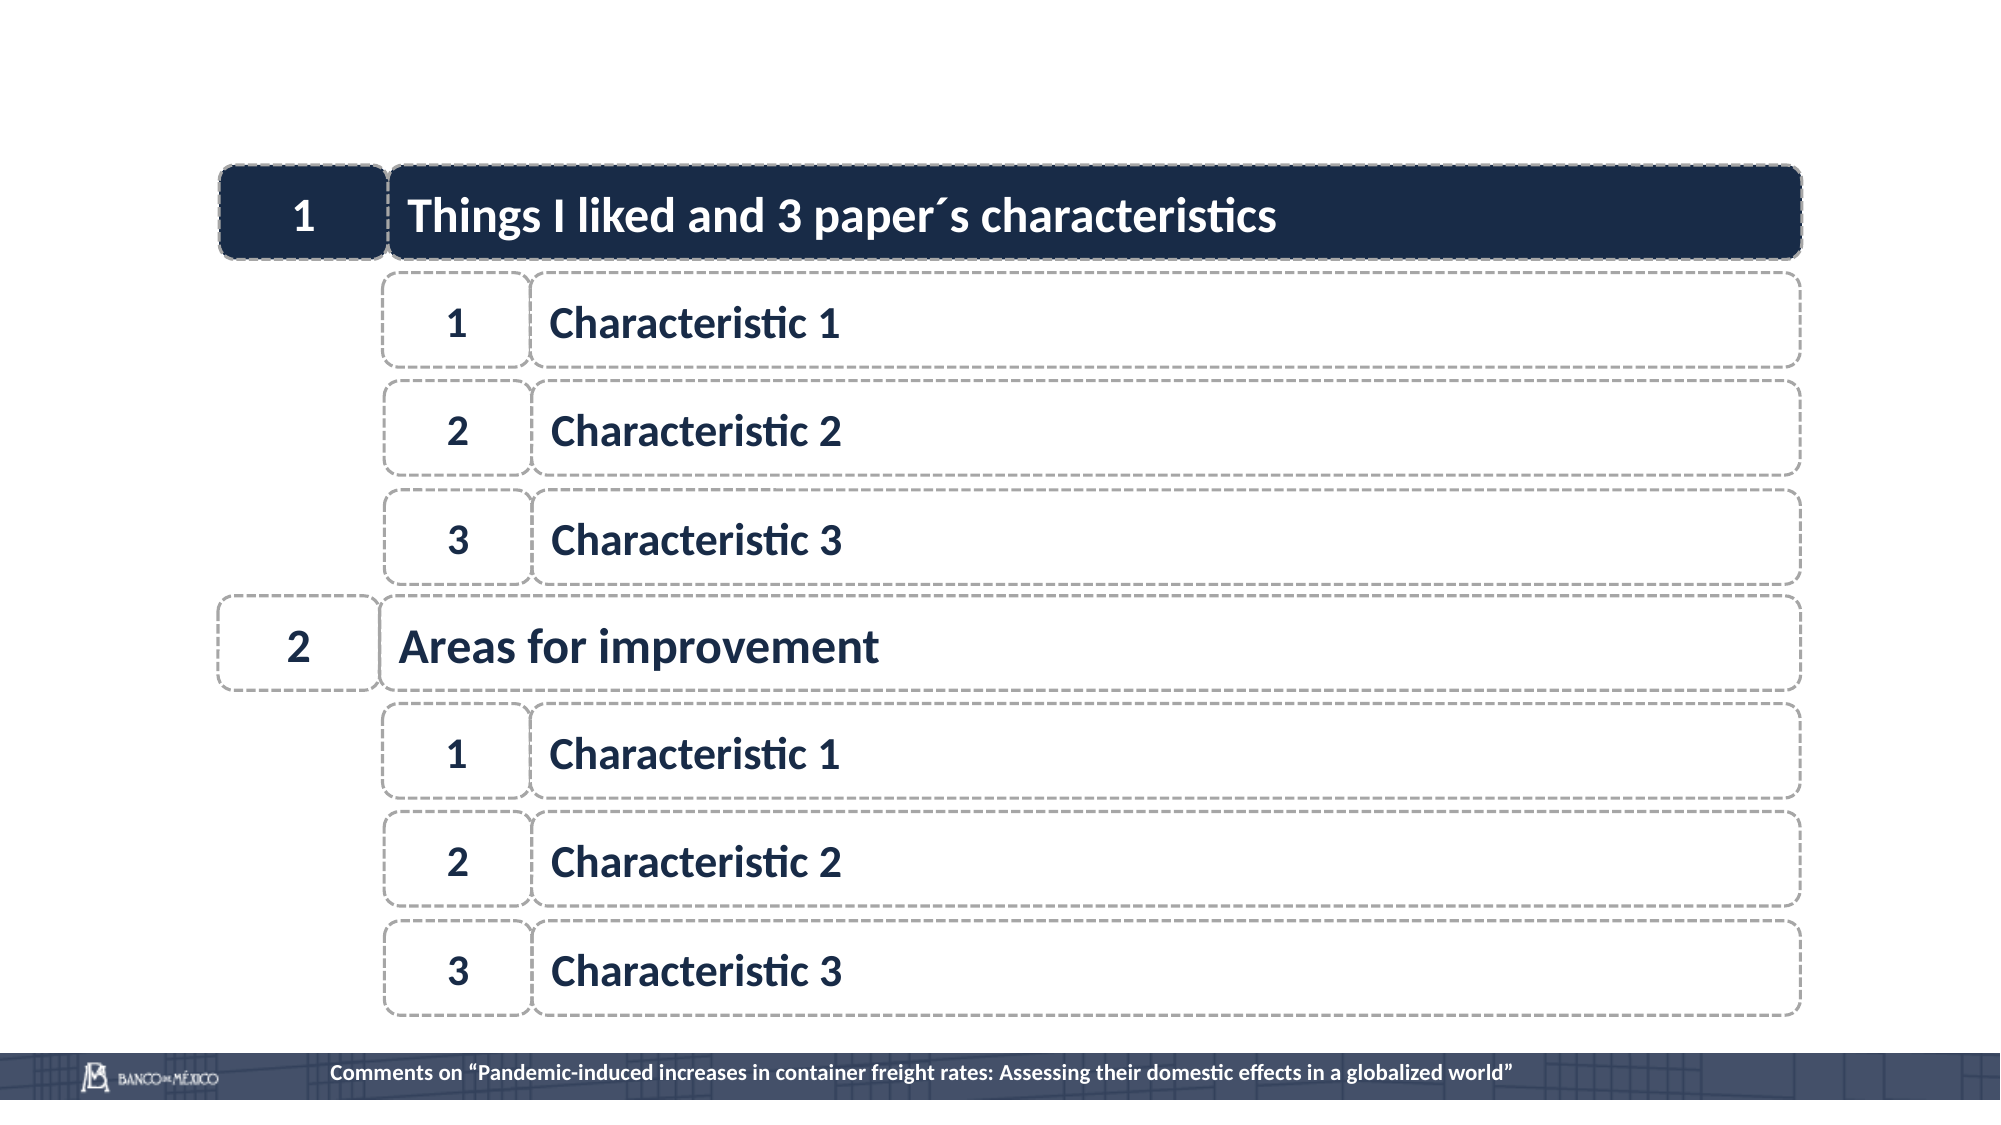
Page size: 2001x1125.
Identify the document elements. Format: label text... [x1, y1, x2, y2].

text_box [383, 380, 1801, 476]
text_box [382, 703, 1801, 799]
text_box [384, 489, 1801, 585]
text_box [217, 595, 1801, 691]
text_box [383, 811, 1801, 907]
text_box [384, 920, 1801, 1016]
footer Comments on “Pandemic-induced increases in container freight rates: Assessing their domestic effects in a globalized world” [254, 1055, 1592, 1116]
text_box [382, 272, 1801, 368]
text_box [218, 164, 1802, 260]
picture [0, 1053, 2000, 1100]
